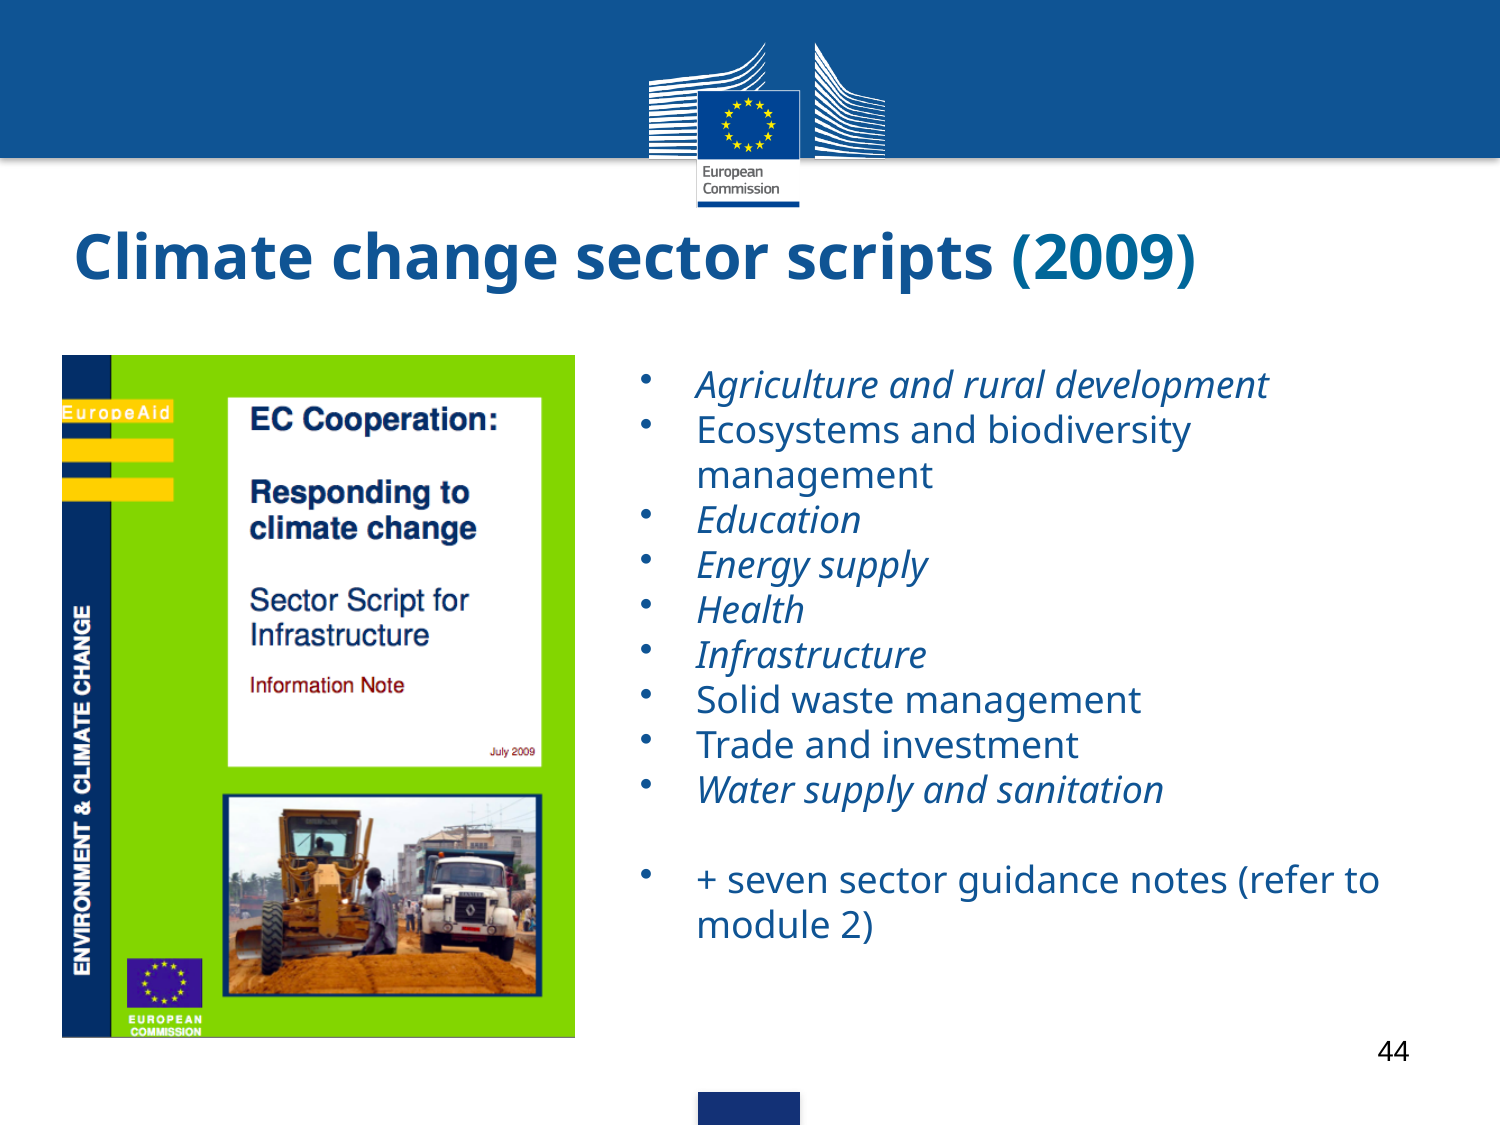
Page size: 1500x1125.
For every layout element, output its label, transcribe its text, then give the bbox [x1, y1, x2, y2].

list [26, 355, 590, 1038]
title Climate change sector scripts (2009) [0, 153, 1500, 356]
picture [649, 42, 885, 153]
text_box Agriculture and rural development Ecosystems and biodiversity management Education Energy supply Health Infrastructure Solid waste management Trade and investment Water supply and sanitation + seven sector guidance notes (refer to module 2) [624, 353, 1413, 954]
slide_number 44 [1074, 1024, 1426, 1103]
